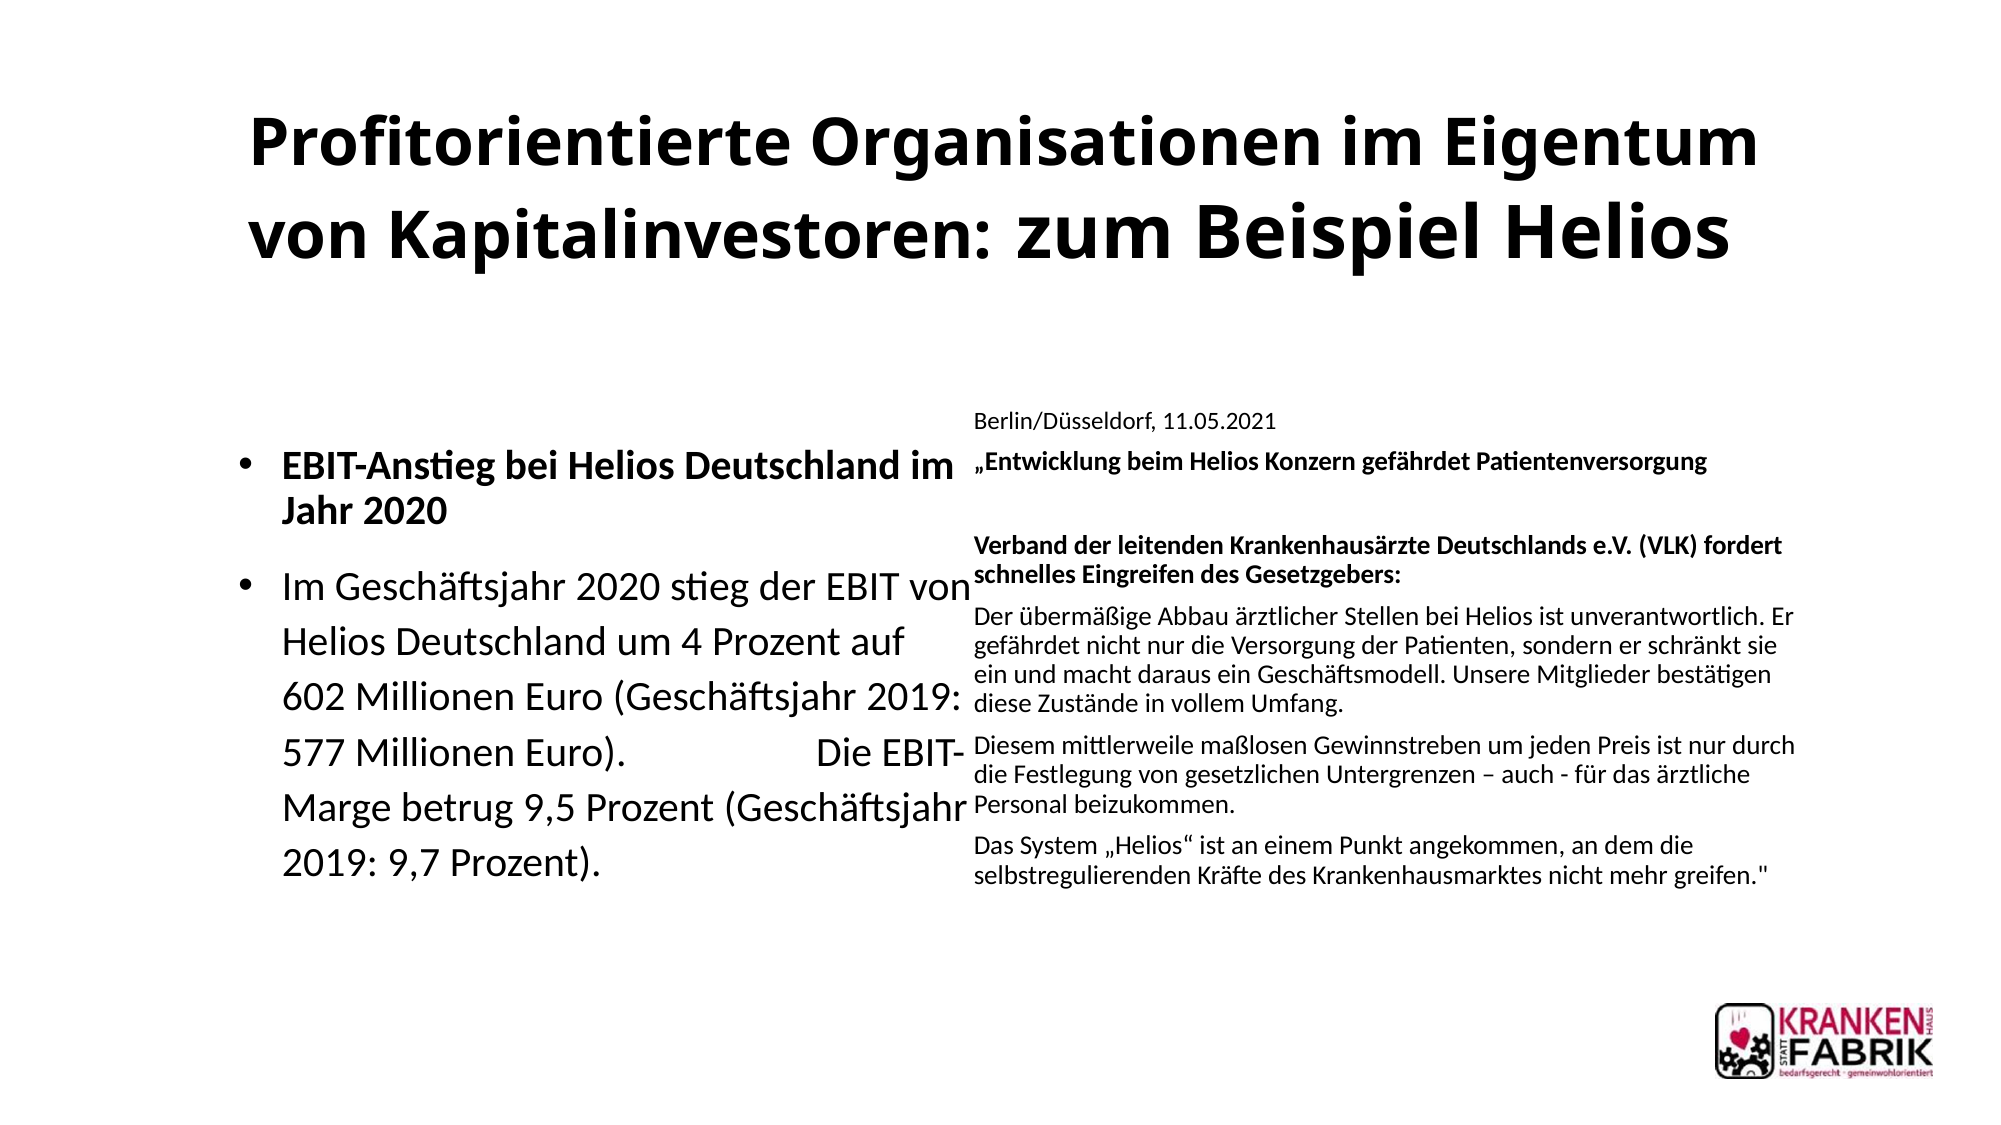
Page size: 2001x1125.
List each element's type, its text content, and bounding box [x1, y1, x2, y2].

list Berlin/Düsseldorf, 11.05.2021 „Entwicklung beim Helios Konzern gefährdet Patientenversorgung Verband der leitenden Krankenhausärzte Deutschlands e.V. (VLK) fordert schnelles Eingreifen des Gesetzgebers: Der übermäßige Abbau ärztlicher Stellen bei Helios ist unverantwortlich. Er gefährdet nicht nur die Versorgung der Patienten, sondern er schränkt sie ein und macht daraus ein Geschäftsmodell. Unsere Mitglieder bestätigen diese Zustände in vollem Umfang. Diesem mittlerweile maßlosen Gewinnstreben um jeden Preis ist nur durch die Festlegung von gesetzlichen Untergrenzen – auch - für das ärztliche Personal beizukommen. Das System „Helios“ ist an einem Punkt angekommen, an dem die selbstregulierenden Kräfte des Krankenhausmarktes nicht mehr greifen." [973, 407, 1804, 950]
list EBIT-Anstieg bei Helios Deutschland im Jahr 2020 Im Geschäftsjahr 2020 stieg der EBIT von Helios Deutschland um 4 Prozent auf 602 Millionen Euro (Geschäftsjahr 2019: 577 Millionen Euro). Die EBIT-Marge betrug 9,5 Prozent (Geschäftsjahr 2019: 9,7 Prozent). [238, 443, 973, 886]
title Profitorientierte Organisationen im Eigentum von Kapitalinvestoren: zum Beispiel Helios [248, 108, 1825, 279]
picture [1715, 1003, 1934, 1079]
